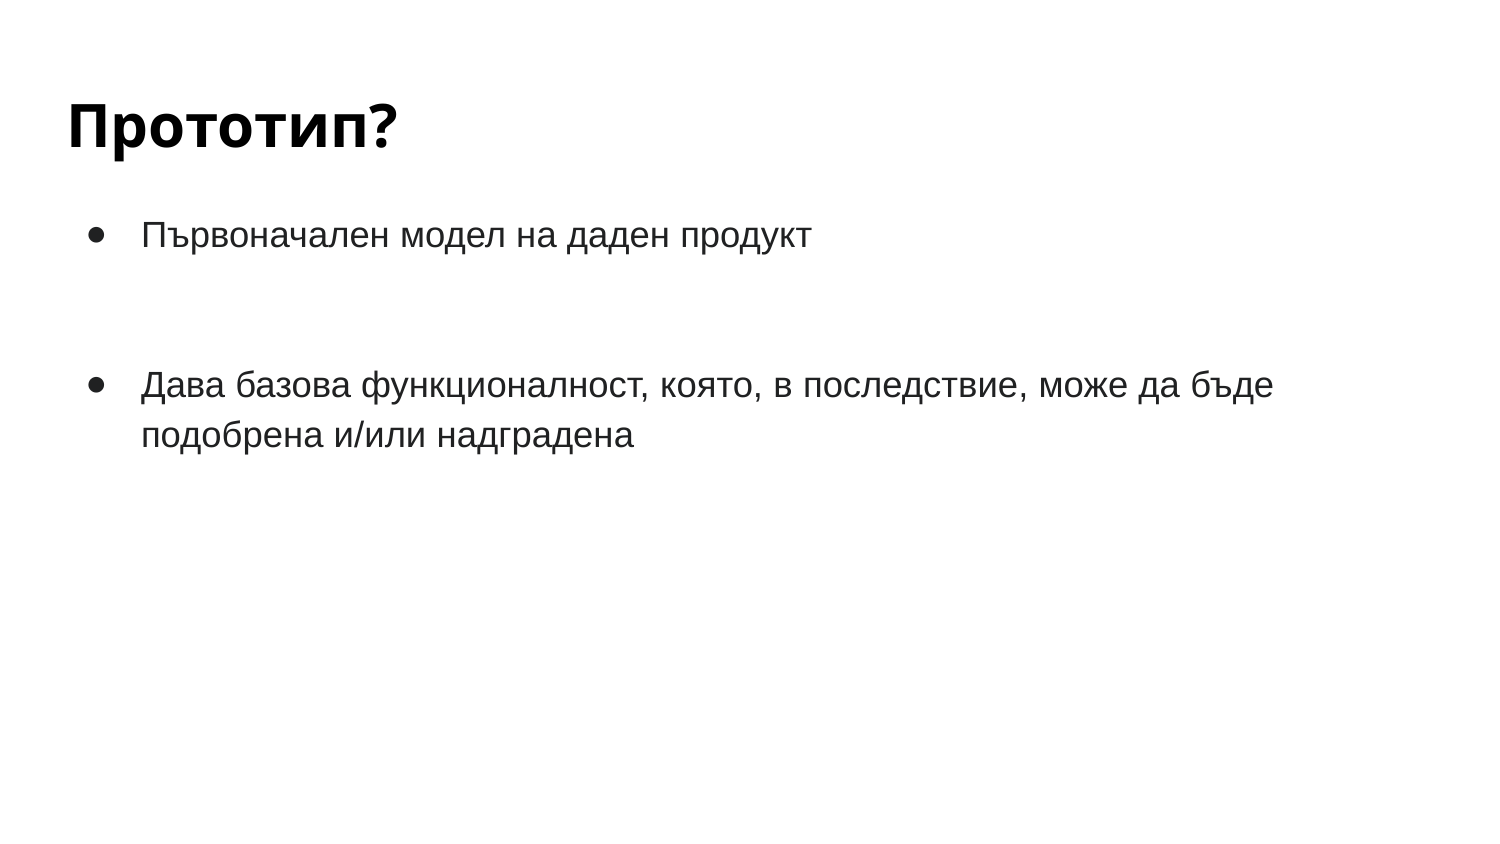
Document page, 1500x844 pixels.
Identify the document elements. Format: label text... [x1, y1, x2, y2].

title Прототип? [51, 72, 1449, 176]
list Първоначален модел на даден продукт Дава базова функционалност, която, в последствие, може да бъде подобрена и/или надградена [51, 189, 1449, 750]
